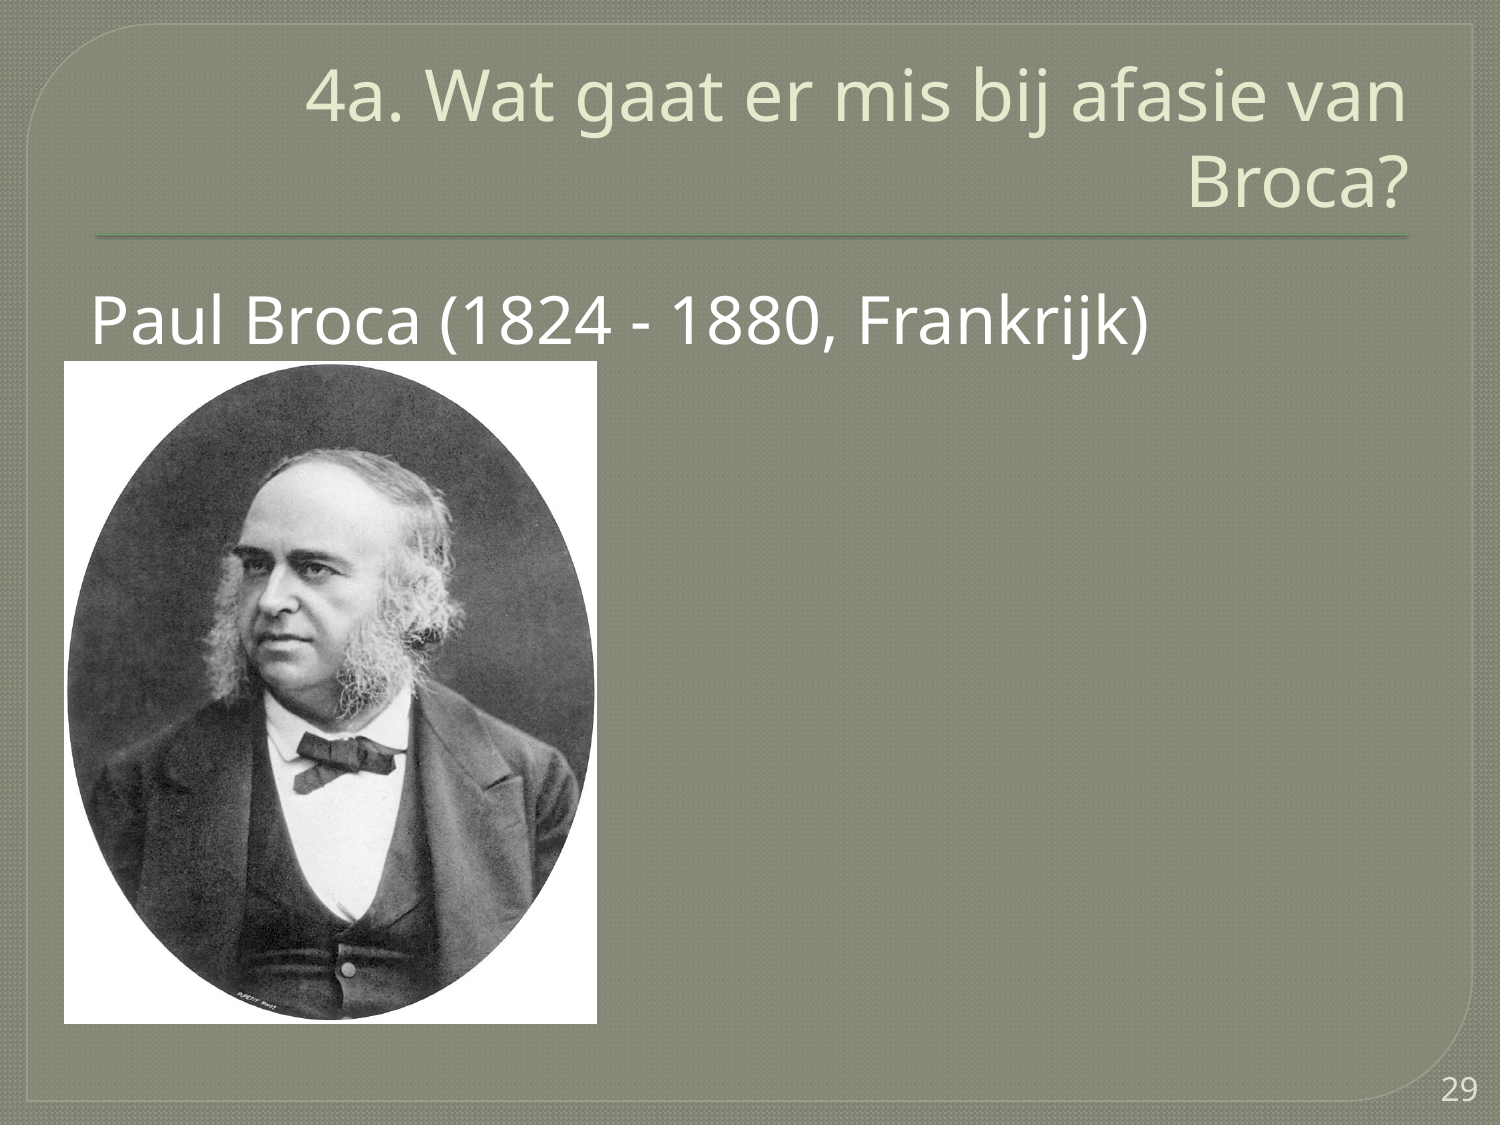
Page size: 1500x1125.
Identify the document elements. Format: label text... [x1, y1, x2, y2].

title 4a. Wat gaat er mis bij afasie van Broca? [75, 41, 1425, 230]
picture [64, 361, 597, 1024]
list Paul Broca (1824 - 1880, Frankrijk) [75, 270, 1425, 1013]
slide_number 29 [1417, 1068, 1494, 1114]
